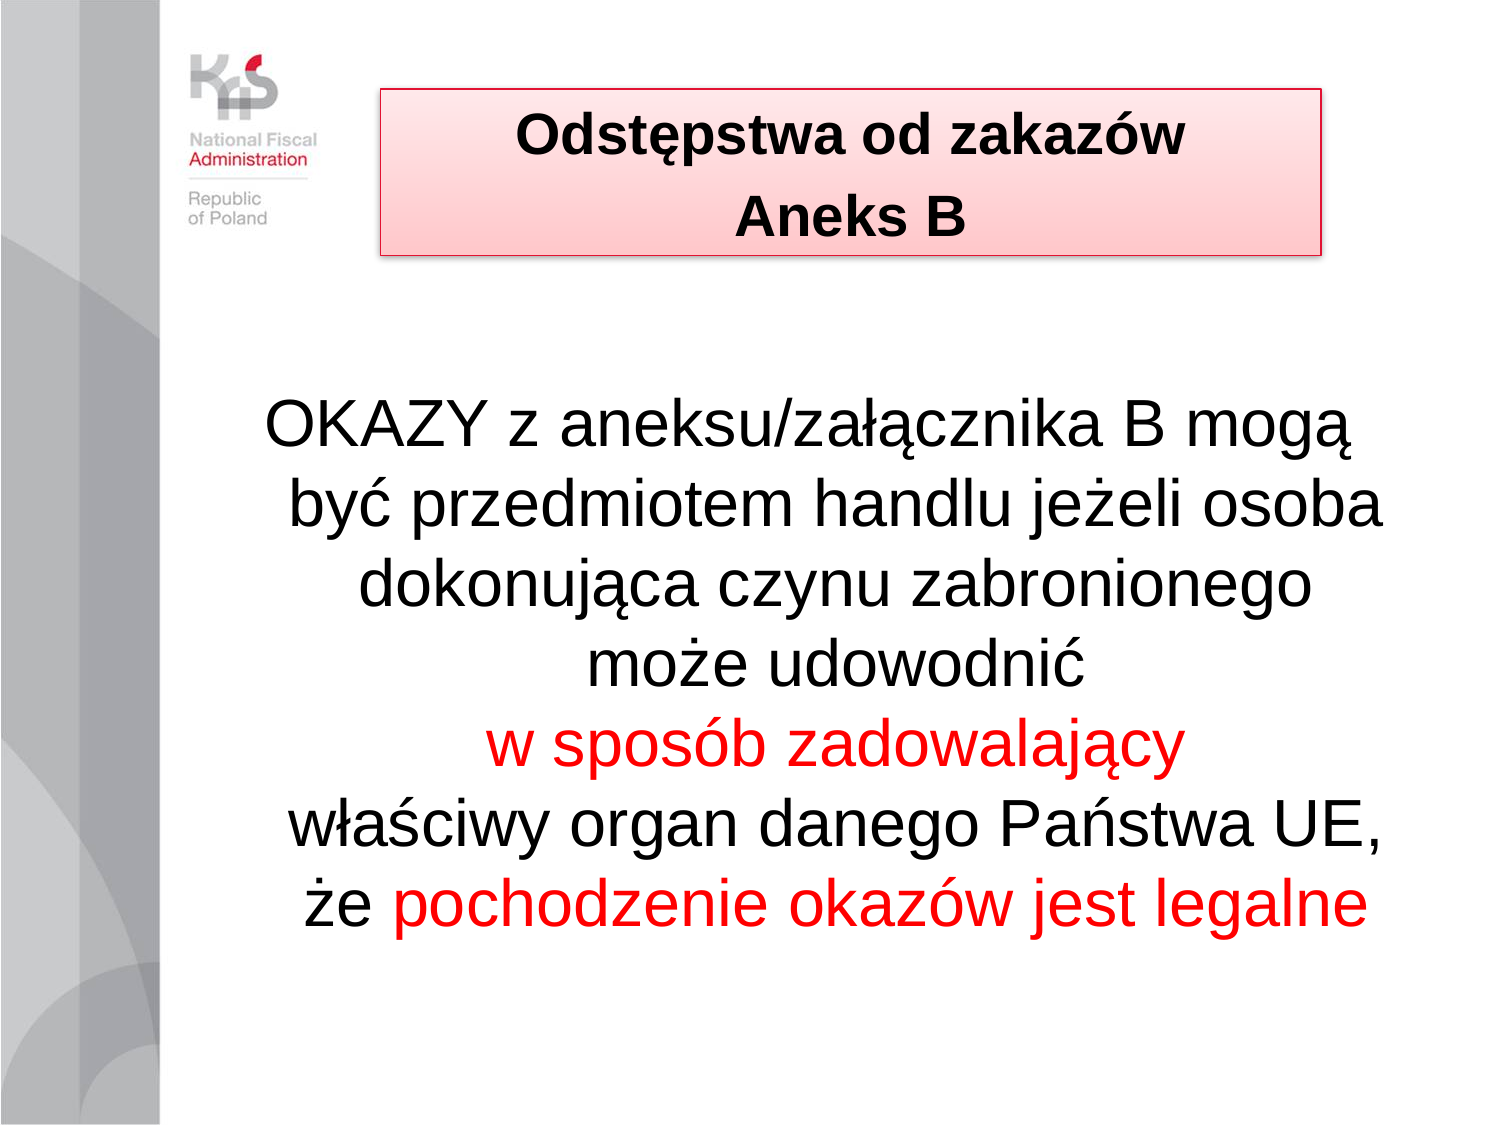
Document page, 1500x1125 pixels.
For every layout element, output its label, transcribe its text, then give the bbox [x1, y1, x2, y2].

text_box Odstępstwa od zakazów Aneks B [380, 88, 1322, 256]
picture [0, 0, 1500, 1125]
list OKAZY z aneksu/załącznika B mogą być przedmiotem handlu jeżeli osoba dokonująca czynu zabronionego może udowodnić w sposób zadowalający właściwy organ danego Państwa UE, że pochodzenie okazów jest legalne [215, 371, 1402, 976]
